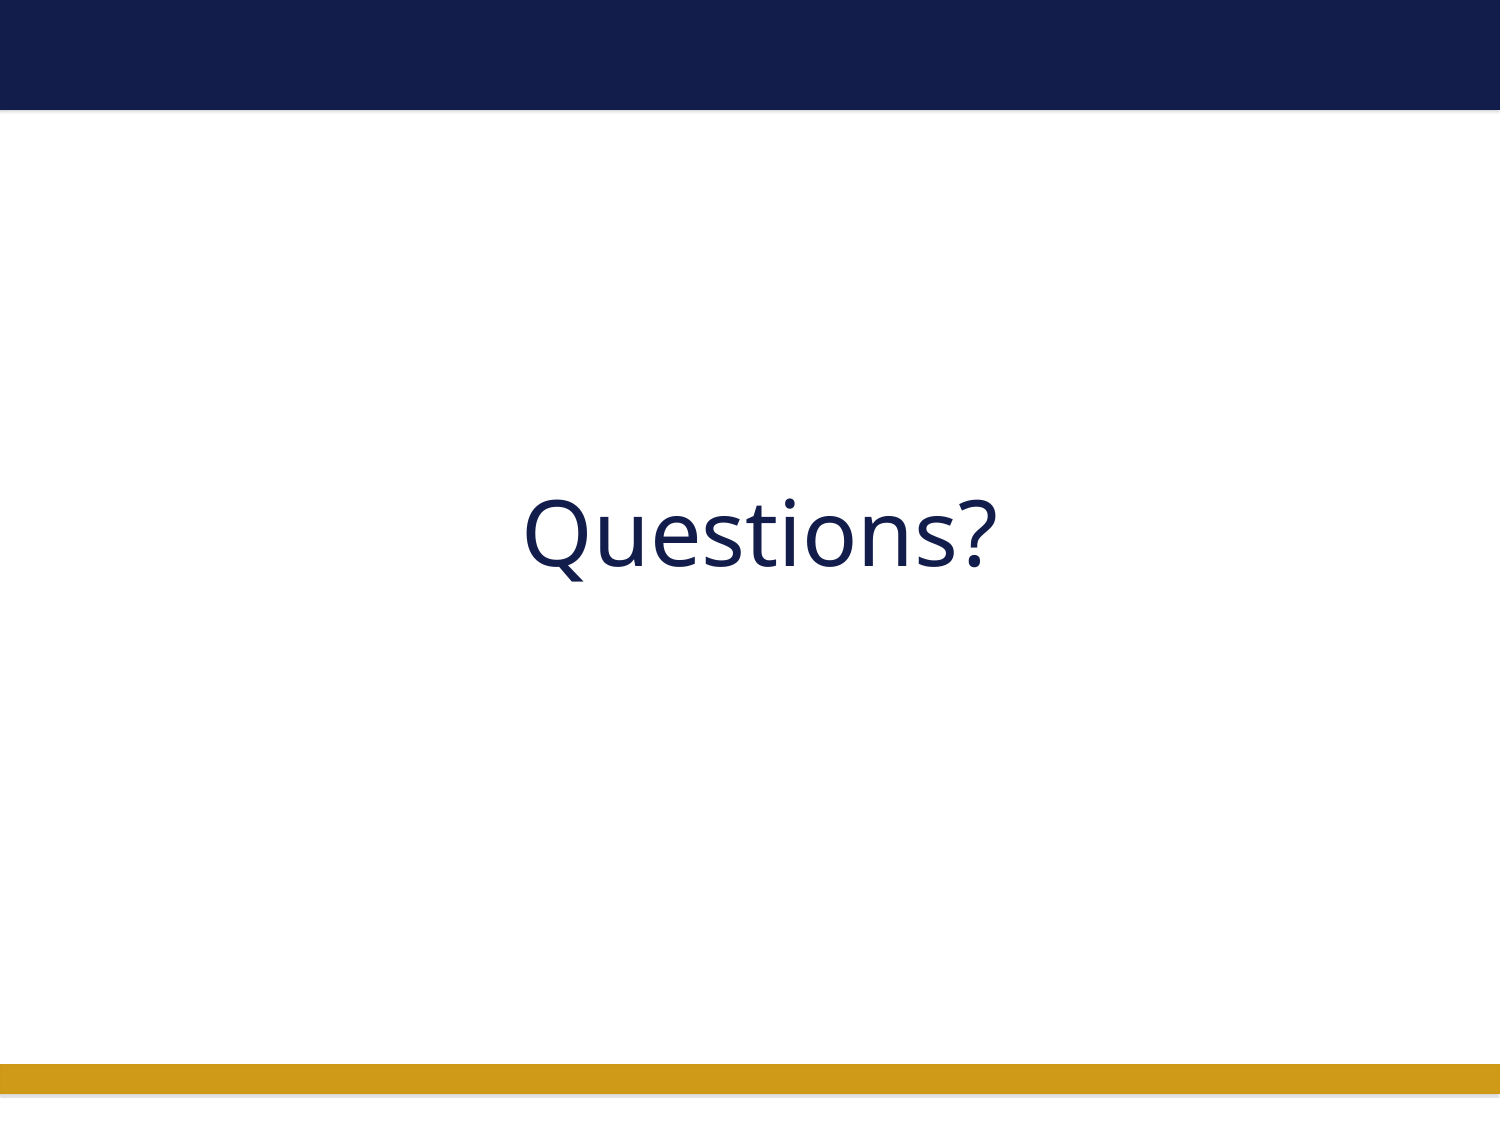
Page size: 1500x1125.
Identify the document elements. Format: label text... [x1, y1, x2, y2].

title Questions? [95, 415, 1425, 645]
